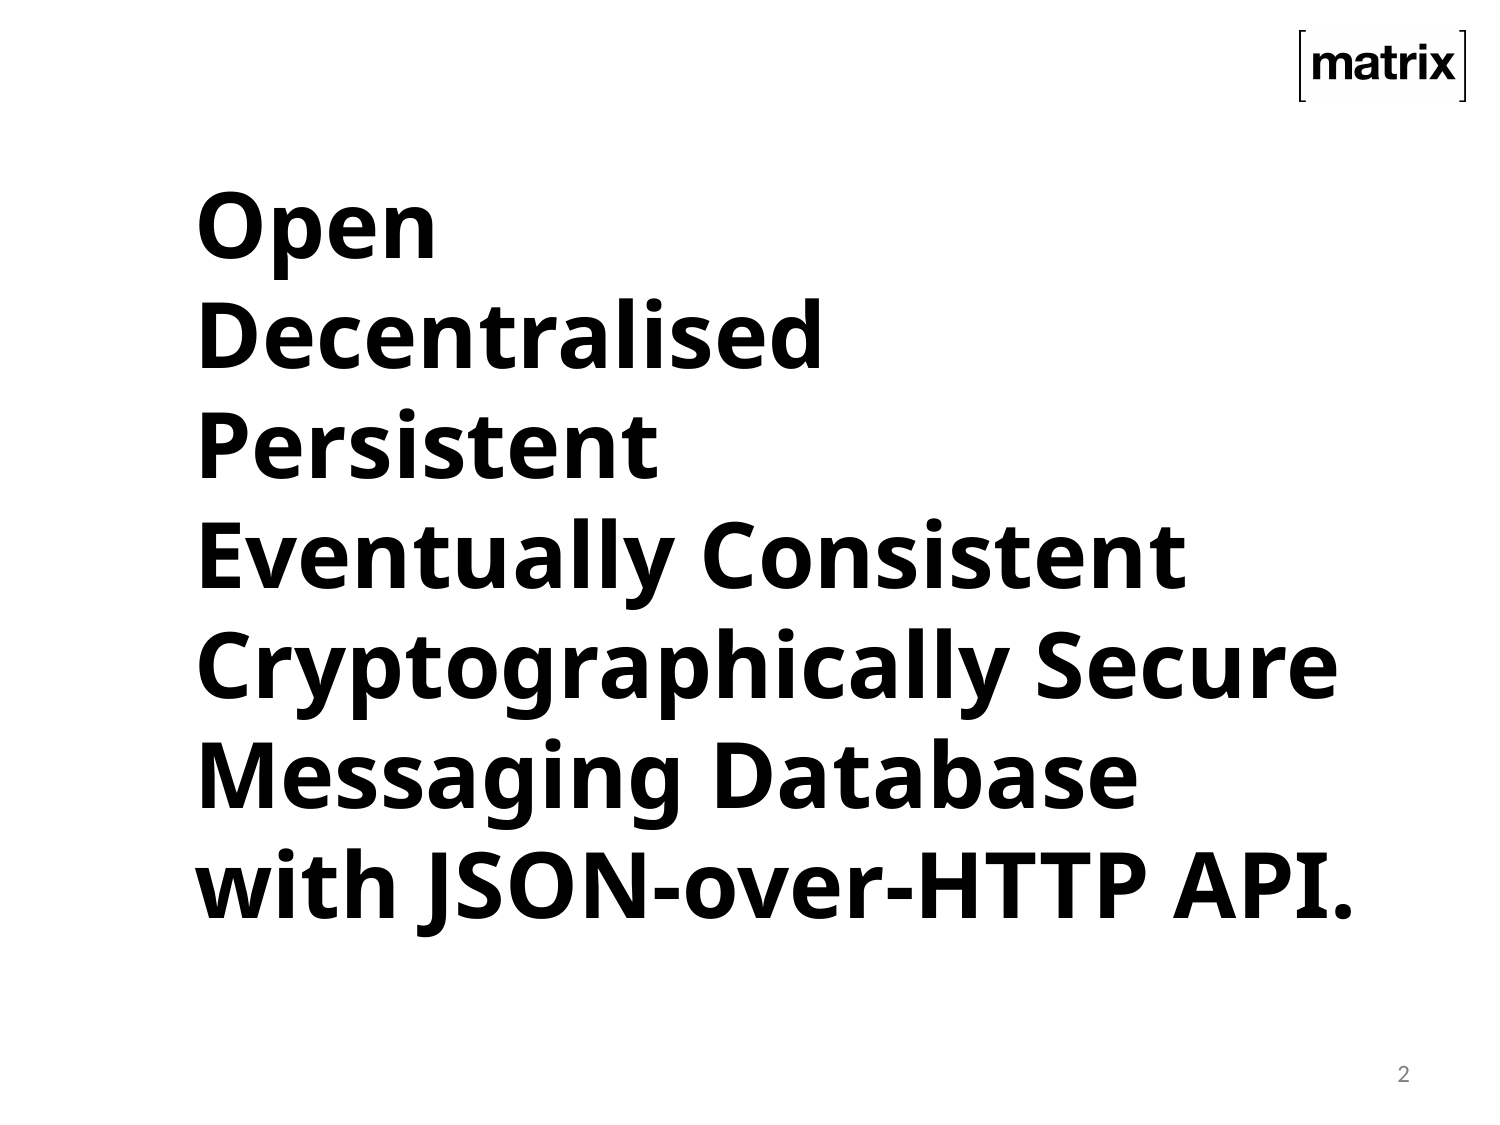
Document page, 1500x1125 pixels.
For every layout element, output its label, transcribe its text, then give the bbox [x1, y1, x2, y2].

slide_number 2 [1074, 1042, 1425, 1103]
picture [1299, 30, 1466, 102]
title Open Decentralised Persistent Eventually Consistent Cryptographically Secure Messaging Database with JSON-over-HTTP API. [29, 159, 1380, 1064]
